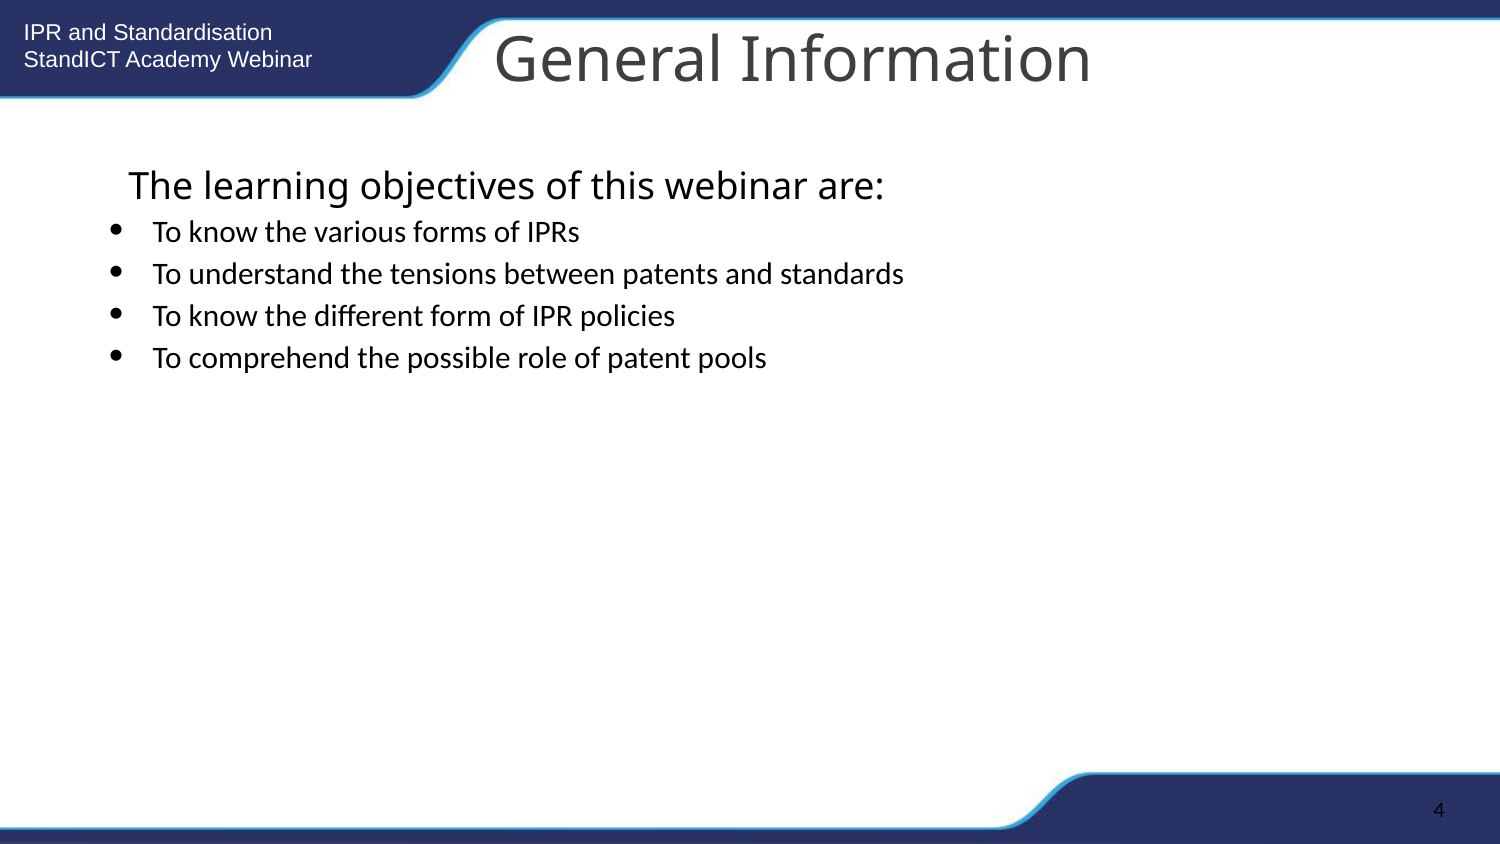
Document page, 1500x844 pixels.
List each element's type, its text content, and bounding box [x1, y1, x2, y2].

list The learning objectives of this webinar are: To know the various forms of IPRs To understand the tensions between patents and standards To know the different form of IPR policies To comprehend the possible role of patent pools [75, 161, 1457, 738]
picture [0, 0, 1500, 844]
title General Information [482, 21, 1500, 129]
